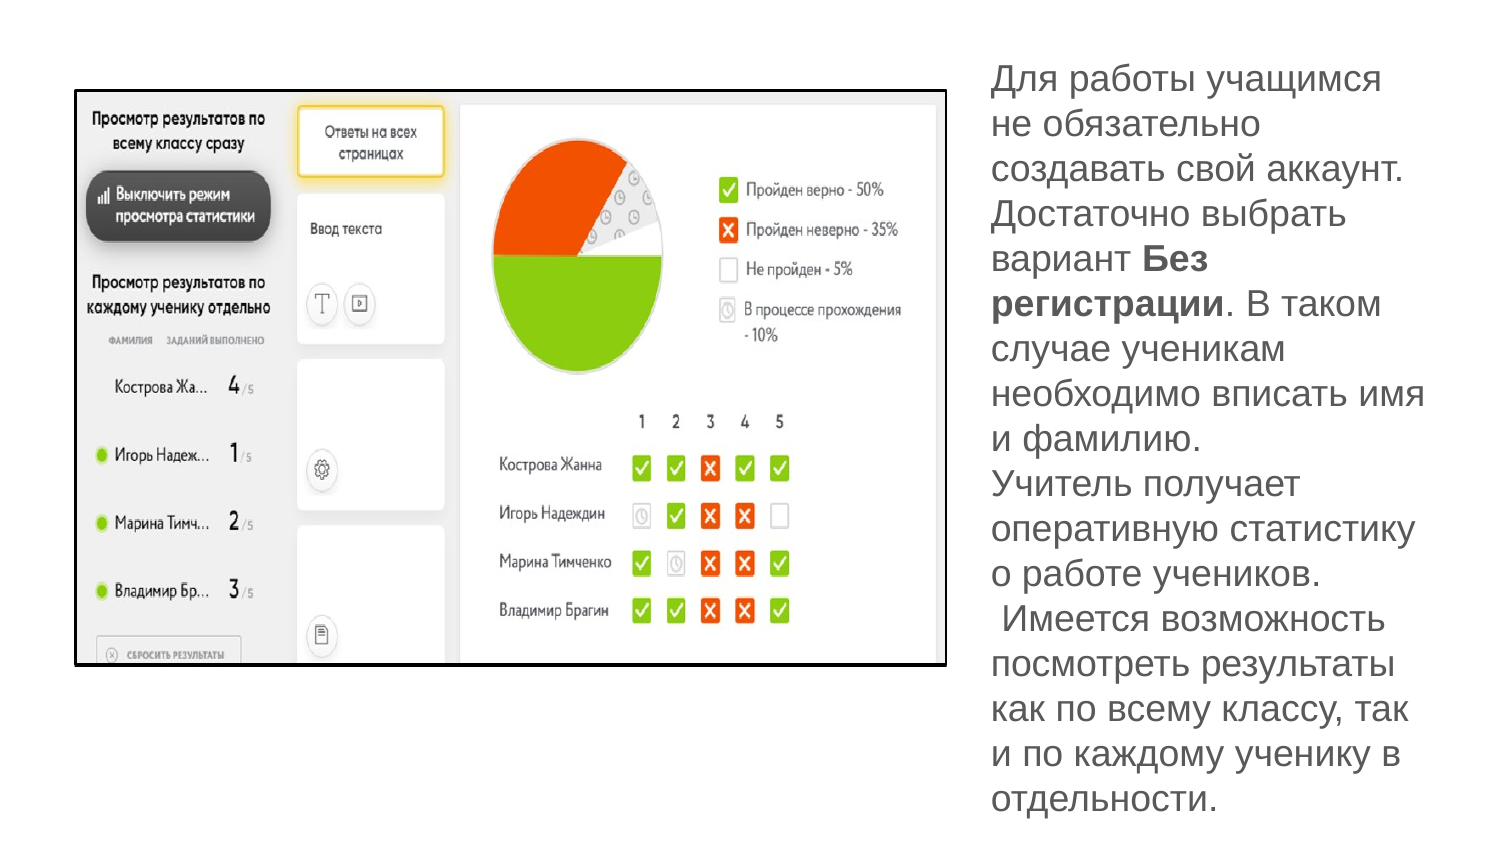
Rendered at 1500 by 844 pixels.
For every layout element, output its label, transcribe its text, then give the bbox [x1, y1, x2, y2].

title Для работы учащимся не обязательно создавать свой аккаунт. Достаточно выбрать вариант Без регистрации. В таком случае ученикам необходимо вписать имя и фамилию. Учитель получает оперативную статистику о работе учеников. Имеется возможность посмотреть результаты как по всему классу, так и по каждому ученику в отдельности. [975, 38, 1449, 273]
picture [74, 89, 948, 667]
